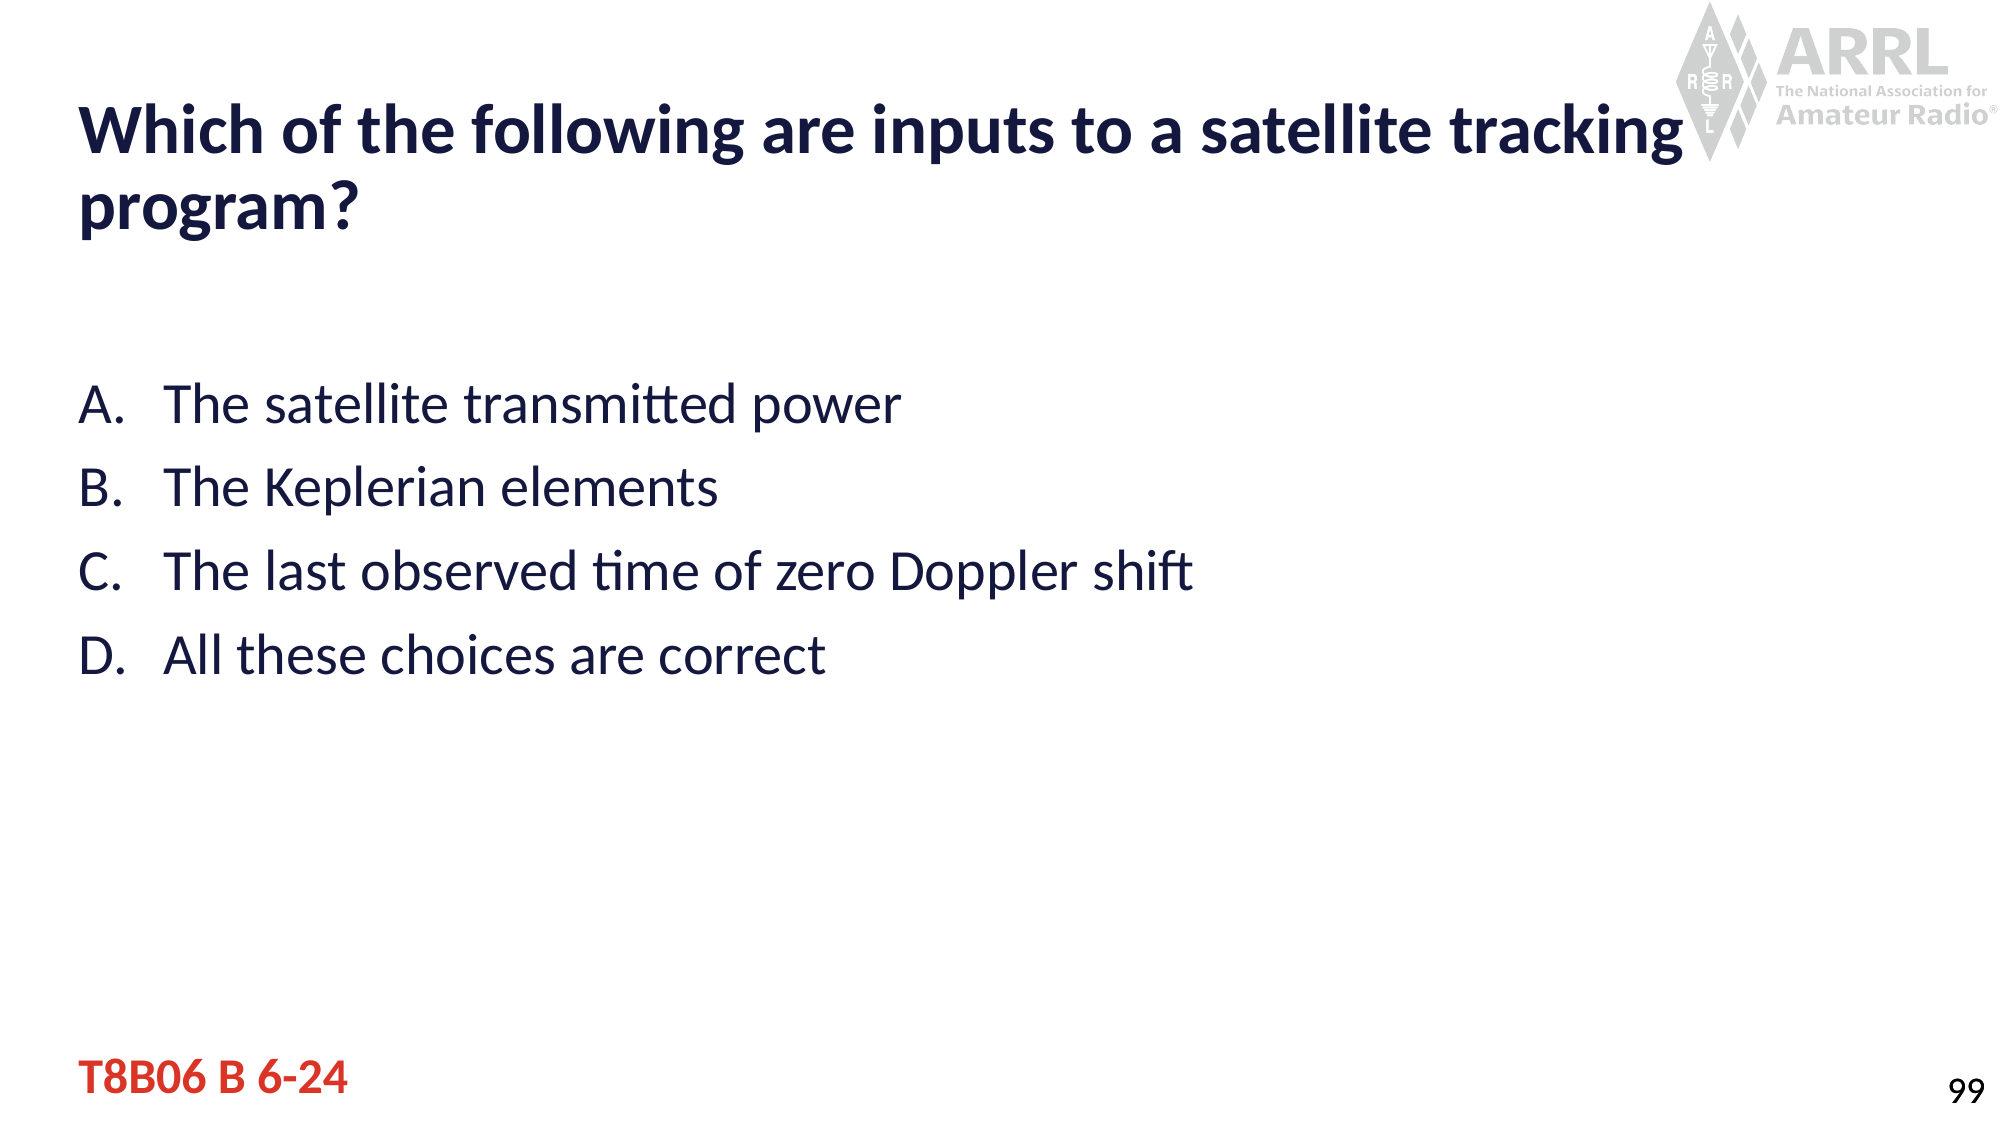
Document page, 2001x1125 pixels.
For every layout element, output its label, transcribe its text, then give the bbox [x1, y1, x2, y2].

picture [1674, 0, 2000, 164]
text_box T8B06 B 6-24 [63, 1036, 921, 1112]
title Which of the following are inputs to a satellite tracking program? [63, 59, 1863, 278]
list The satellite transmitted power The Keplerian elements The last observed time of zero Doppler shift All these choices are correct [63, 365, 1863, 989]
